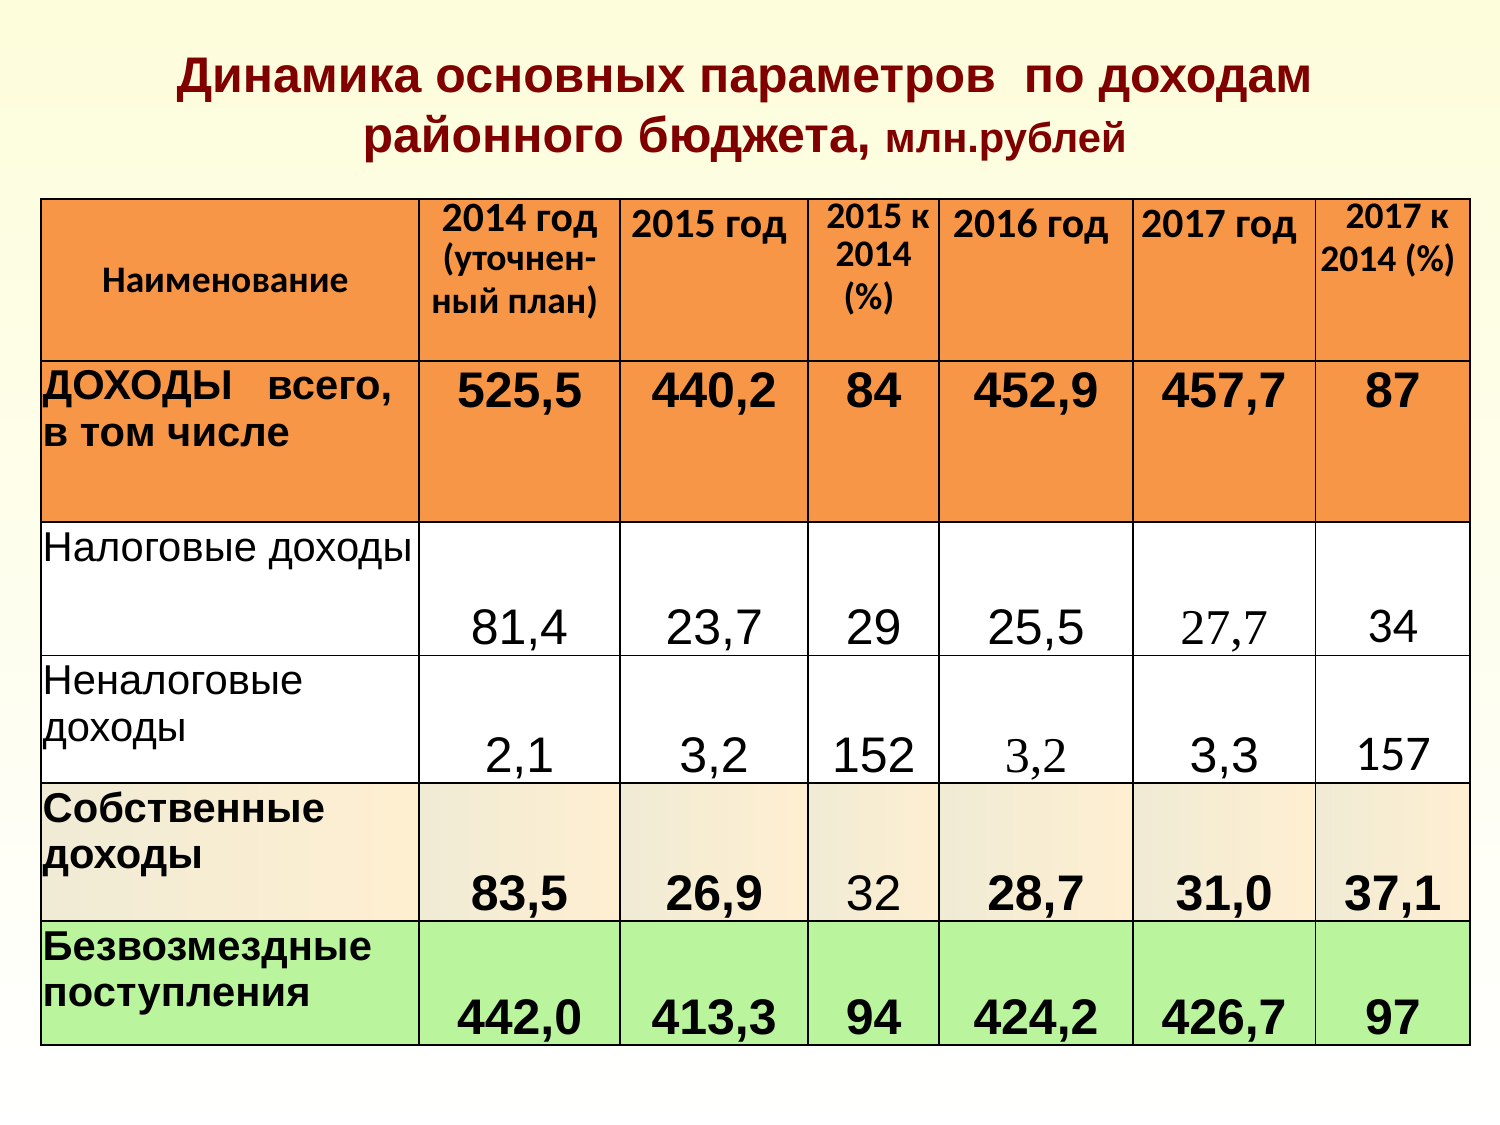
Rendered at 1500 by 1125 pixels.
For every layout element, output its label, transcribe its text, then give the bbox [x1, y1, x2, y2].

table_cell 29 [809, 523, 938, 655]
table_cell 94 [809, 922, 938, 1044]
table_cell Налоговые доходы [42, 523, 418, 655]
table_cell 31,0 [1134, 784, 1315, 920]
table_cell 452,9 [940, 362, 1132, 521]
table_header 2014 год (уточнен-ный план) [420, 200, 619, 360]
table_cell 34 [1316, 523, 1469, 655]
table_cell 426,7 [1134, 922, 1315, 1044]
table_cell Безвозмездные поступления [42, 922, 418, 1044]
table_header 2017 год [1134, 200, 1315, 360]
table_cell 3,2 [940, 656, 1132, 782]
table_header 2015 к 2014 (%) [809, 200, 938, 360]
table_cell 413,3 [621, 922, 807, 1044]
table_cell 525,5 [420, 362, 619, 521]
table_cell Неналоговые доходы [42, 656, 418, 782]
table_cell 28,7 [940, 784, 1132, 920]
table_cell 2,1 [420, 656, 619, 782]
table_header 2016 год [940, 200, 1132, 360]
table_cell 32 [809, 784, 938, 920]
table_cell ДОХОДЫ всего, в том числе [42, 362, 418, 521]
table_cell Собственные доходы [42, 784, 418, 920]
table_cell 3,2 [621, 656, 807, 782]
table_cell 81,4 [420, 523, 619, 655]
table_cell 157 [1316, 656, 1469, 782]
table_cell 23,7 [621, 523, 807, 655]
table_cell 27,7 [1134, 523, 1315, 655]
table_cell 152 [809, 656, 938, 782]
table_cell 25,5 [940, 523, 1132, 655]
table_header 2015 год [621, 200, 807, 360]
title Динамика основных параметров по доходам районного бюджета, млн.рублей [64, 44, 1426, 162]
table_cell 440,2 [621, 362, 807, 521]
table_cell 457,7 [1134, 362, 1315, 521]
table_header 2017 к 2014 (%) [1316, 200, 1469, 360]
table_cell 3,3 [1134, 656, 1315, 782]
table_cell 26,9 [621, 784, 807, 920]
table_cell 442,0 [420, 922, 619, 1044]
table_cell 424,2 [940, 922, 1132, 1044]
table_cell 84 [809, 362, 938, 521]
table_cell 37,1 [1316, 784, 1469, 920]
table_cell 83,5 [420, 784, 619, 920]
table_cell 87 [1316, 362, 1469, 521]
table_cell 97 [1316, 922, 1469, 1044]
table_header Наименование [42, 200, 418, 360]
